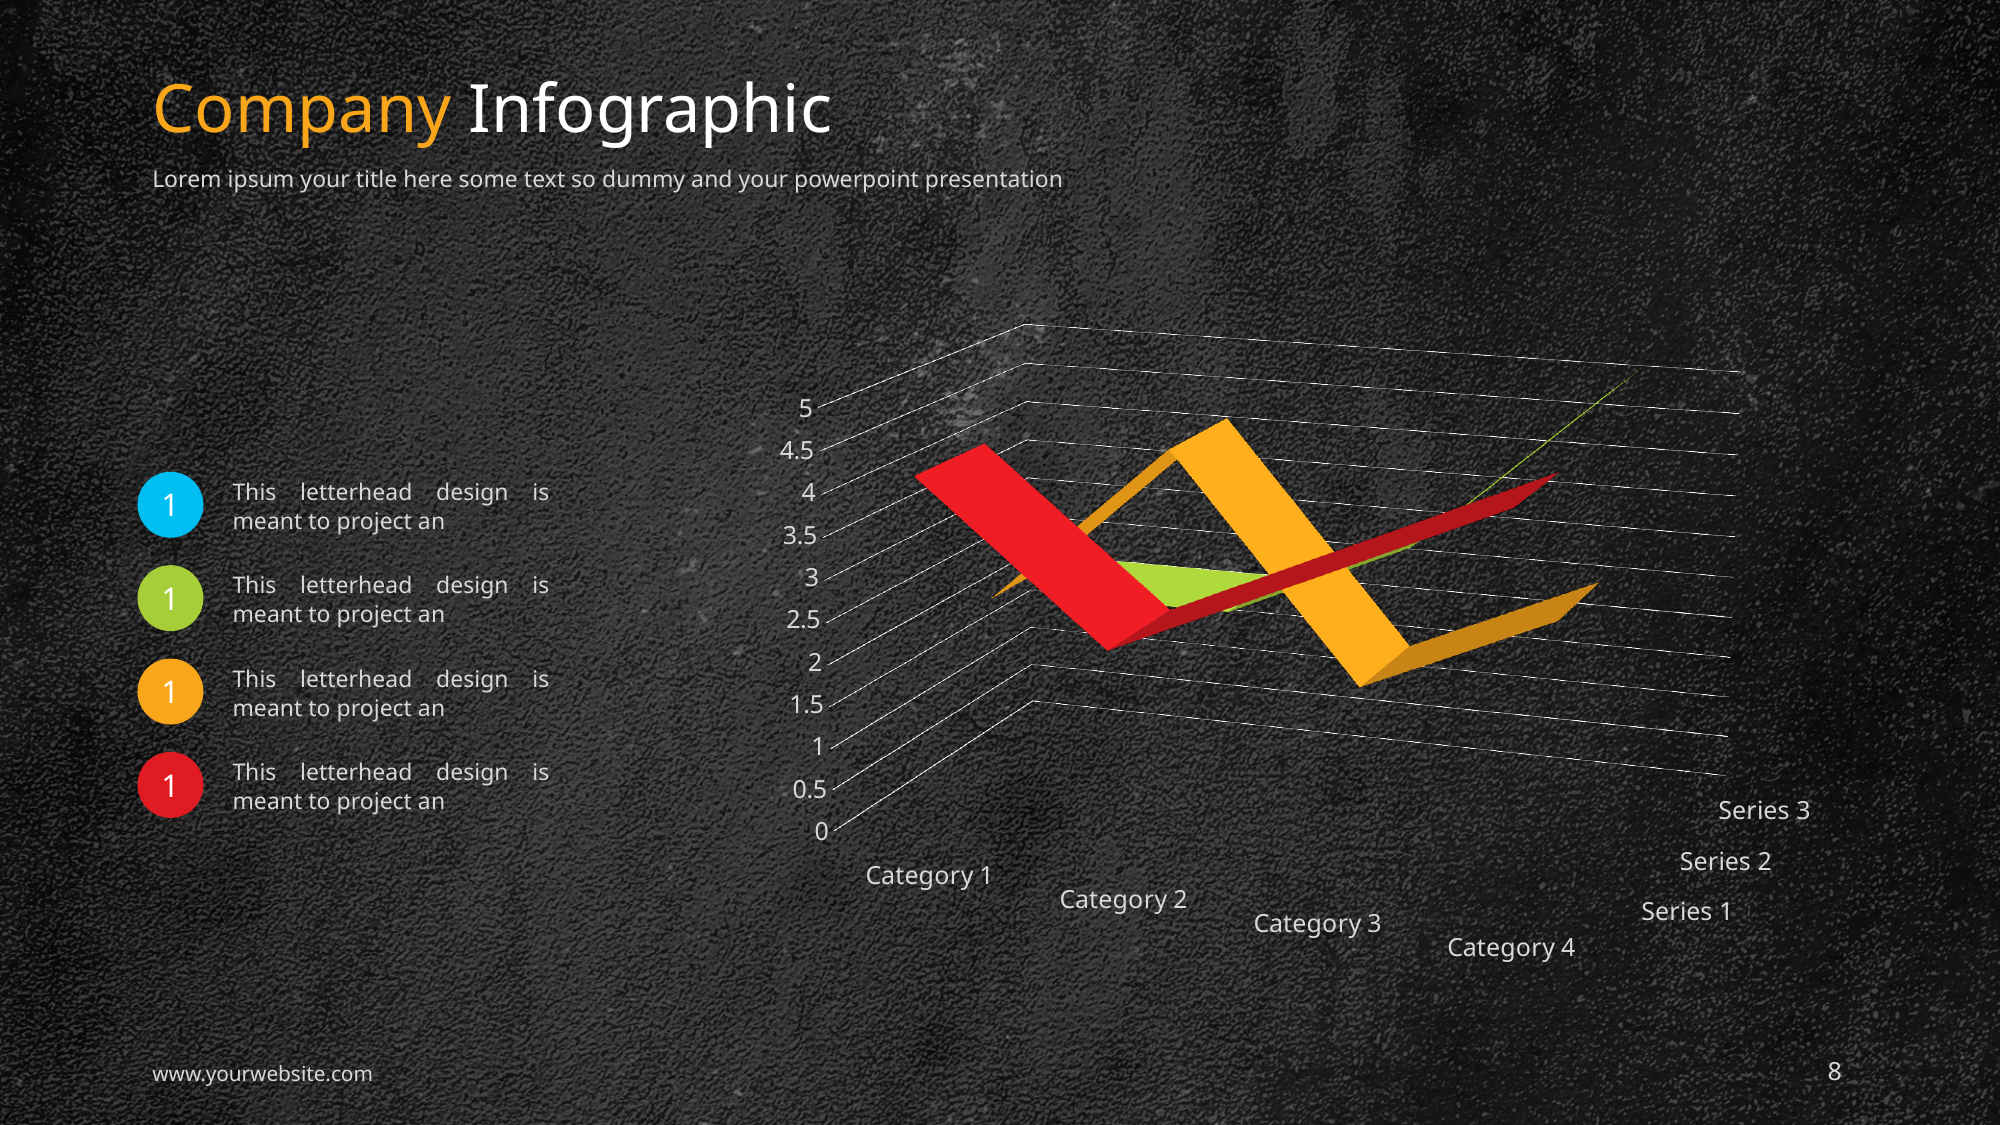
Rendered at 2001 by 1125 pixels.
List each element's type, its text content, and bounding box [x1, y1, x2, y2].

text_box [137, 471, 550, 818]
list Lorem ipsum your title here some text so dummy and your powerpoint presentation [137, 160, 1863, 207]
slide_number 8 [1797, 1042, 1872, 1103]
title Company Infographic [137, 55, 1863, 160]
footer www.yourwebsite.com [137, 1042, 462, 1103]
chart [718, 311, 1872, 979]
text_box [0, 0, 2000, 1125]
